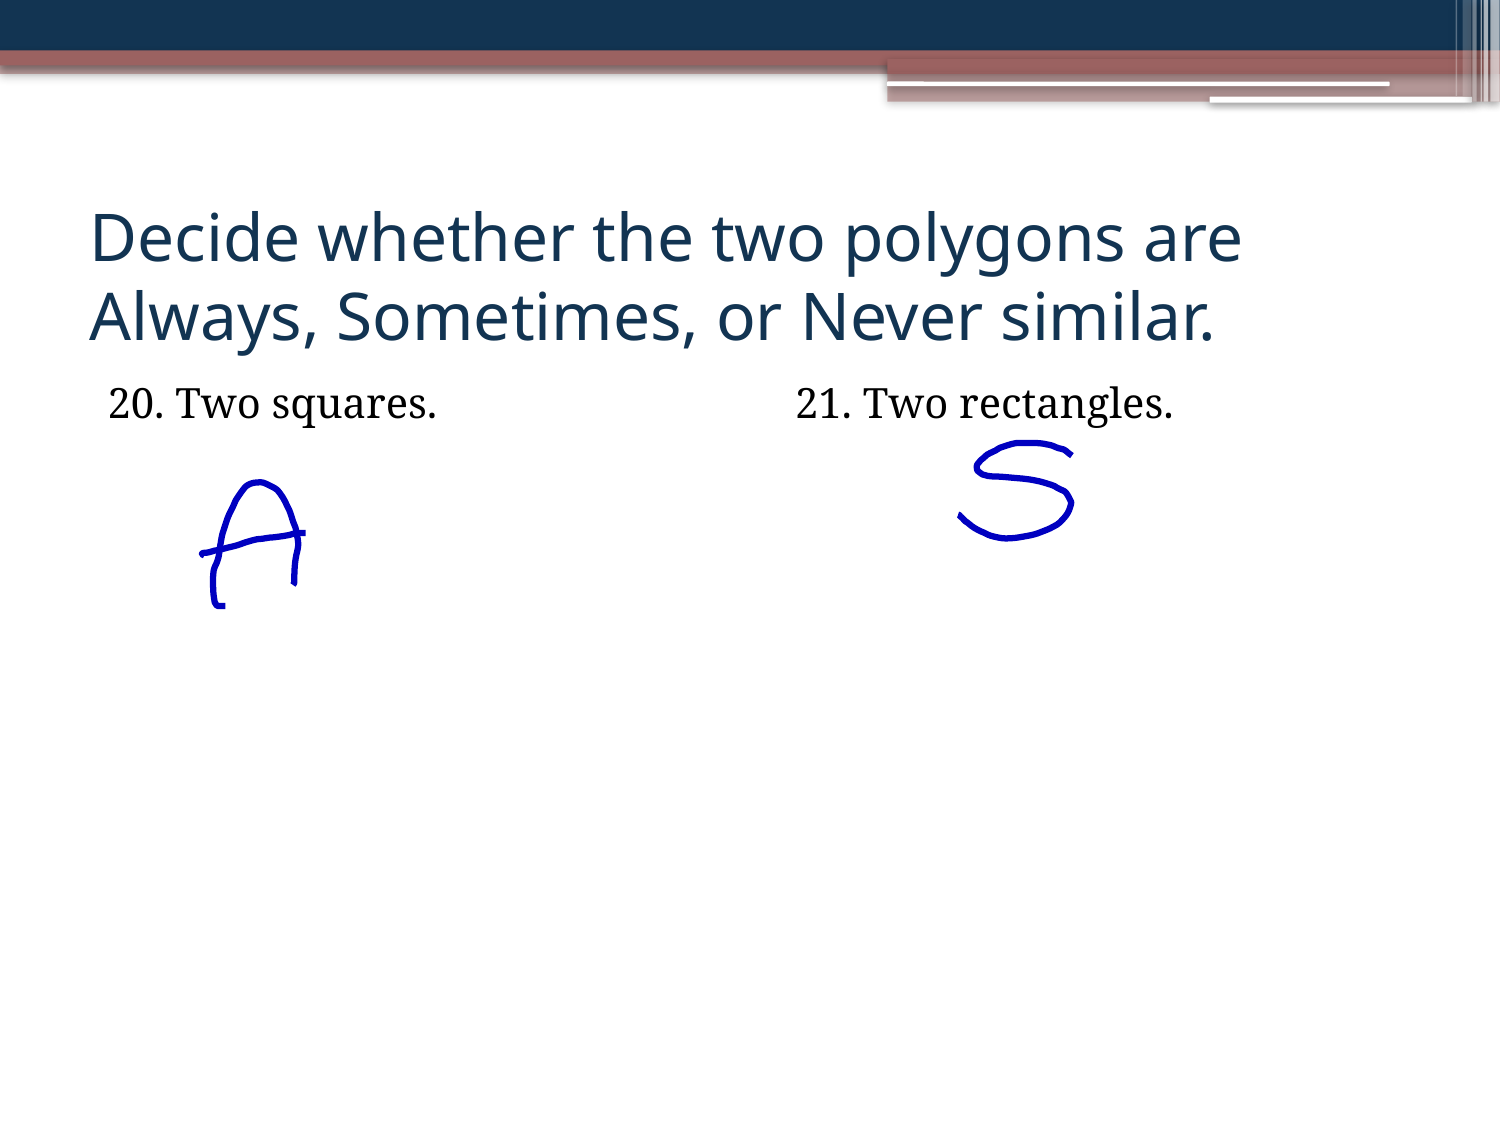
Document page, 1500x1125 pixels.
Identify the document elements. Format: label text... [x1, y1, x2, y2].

text_box [218, 481, 298, 549]
text_box [201, 532, 306, 557]
list 21. Two rectangles. [762, 368, 1425, 1112]
text_box [957, 442, 1073, 540]
text_box [212, 535, 300, 607]
title Decide whether the two polygons are Always, Sometimes, or Never similar. [75, 187, 1425, 363]
list 20. Two squares. [75, 368, 738, 1112]
